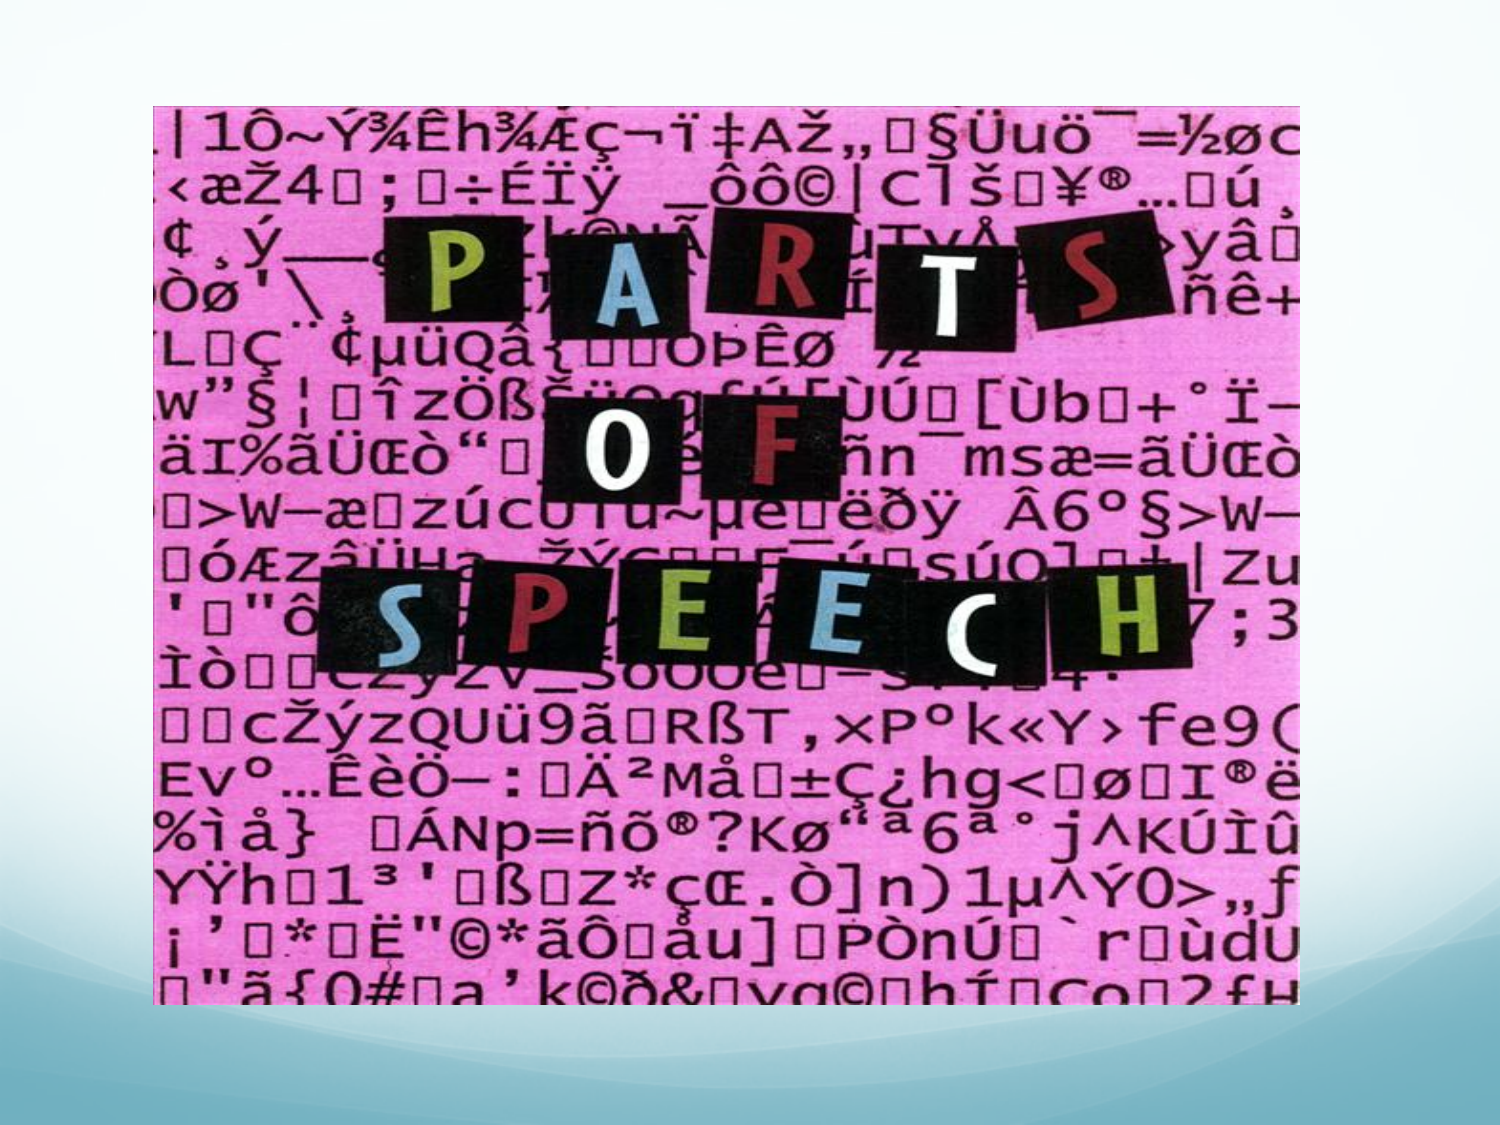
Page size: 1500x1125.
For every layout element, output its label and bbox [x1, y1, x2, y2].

list [0, 105, 1500, 1006]
